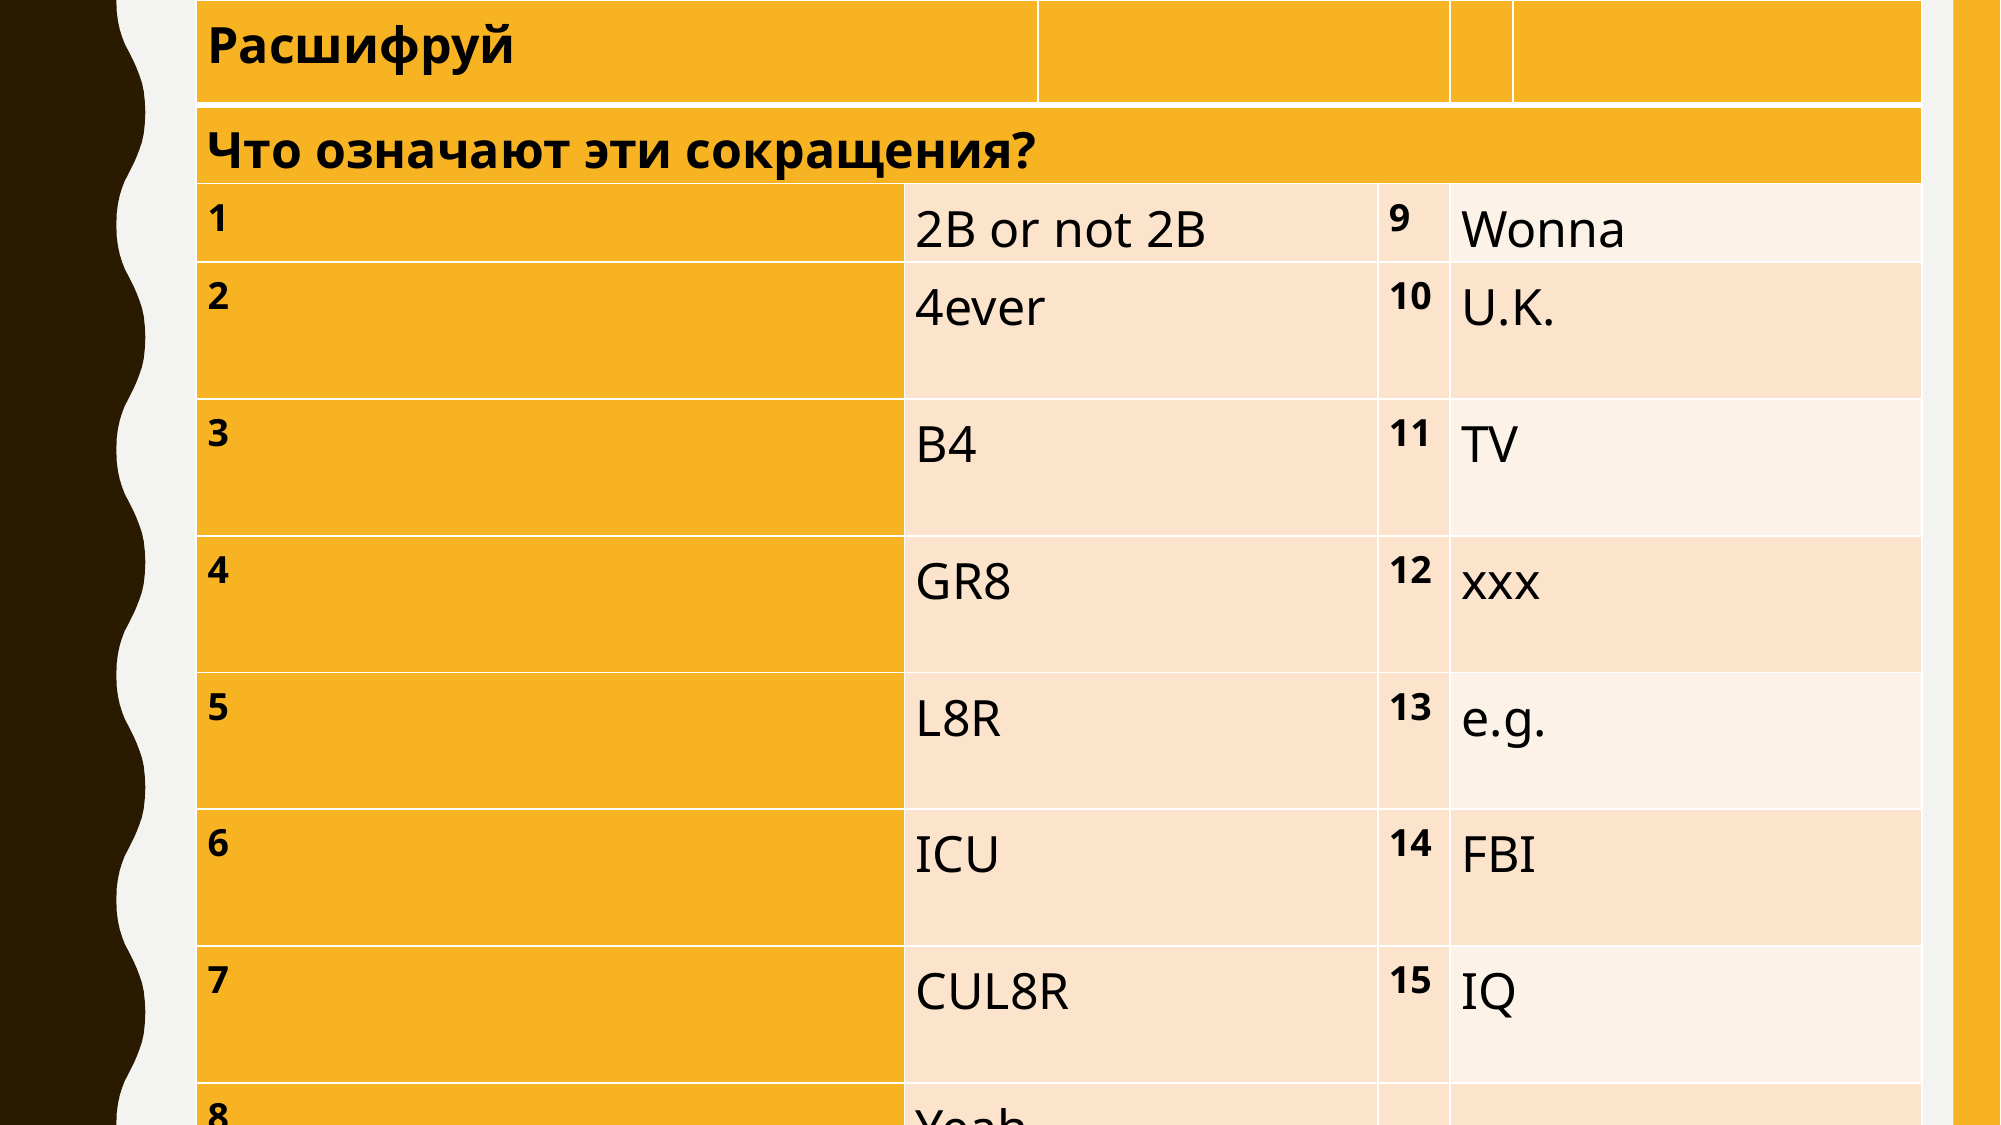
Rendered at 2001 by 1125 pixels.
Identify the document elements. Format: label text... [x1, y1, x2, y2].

table_cell 9 [1379, 184, 1449, 261]
table_cell 2 [197, 263, 904, 398]
table_cell ICU [905, 810, 1377, 945]
table_cell 8 [197, 1084, 904, 1125]
table_cell 7 [197, 947, 904, 1082]
table_cell CUL8R [905, 947, 1377, 1082]
table_cell IQ [1451, 947, 1921, 1082]
table_cell Что означают эти сокращения? [197, 108, 1921, 183]
table_cell [1379, 1084, 1449, 1125]
table_cell 5 [197, 673, 904, 808]
table_cell Wonna [1451, 184, 1921, 261]
table_cell 10 [1379, 263, 1449, 398]
table_header [1039, 1, 1449, 102]
table_cell FBI [1451, 810, 1921, 945]
table_cell GR8 [905, 537, 1377, 672]
table_cell U.K. [1451, 263, 1921, 398]
table_cell L8R [905, 673, 1377, 808]
table_cell 4ever [905, 263, 1377, 398]
table_cell 4 [197, 537, 904, 672]
table_cell 13 [1379, 673, 1449, 808]
table_cell 6 [197, 810, 904, 945]
table_header Расшифруй [197, 1, 1037, 102]
table_cell 14 [1379, 810, 1449, 945]
table_cell xxx [1451, 537, 1921, 672]
table_cell 1 [197, 184, 904, 261]
table_cell e.g. [1451, 673, 1921, 808]
table_cell 3 [197, 400, 904, 535]
table_header [1451, 1, 1512, 102]
table_cell [1451, 1084, 1921, 1125]
table_cell Yeah [905, 1084, 1377, 1125]
table_cell 12 [1379, 537, 1449, 672]
table_cell 2B or not 2B [905, 184, 1377, 261]
table_cell 11 [1379, 400, 1449, 535]
table_cell TV [1451, 400, 1921, 535]
table_cell B4 [905, 400, 1377, 535]
table_header [1514, 1, 1921, 102]
table_cell 15 [1379, 947, 1449, 1082]
